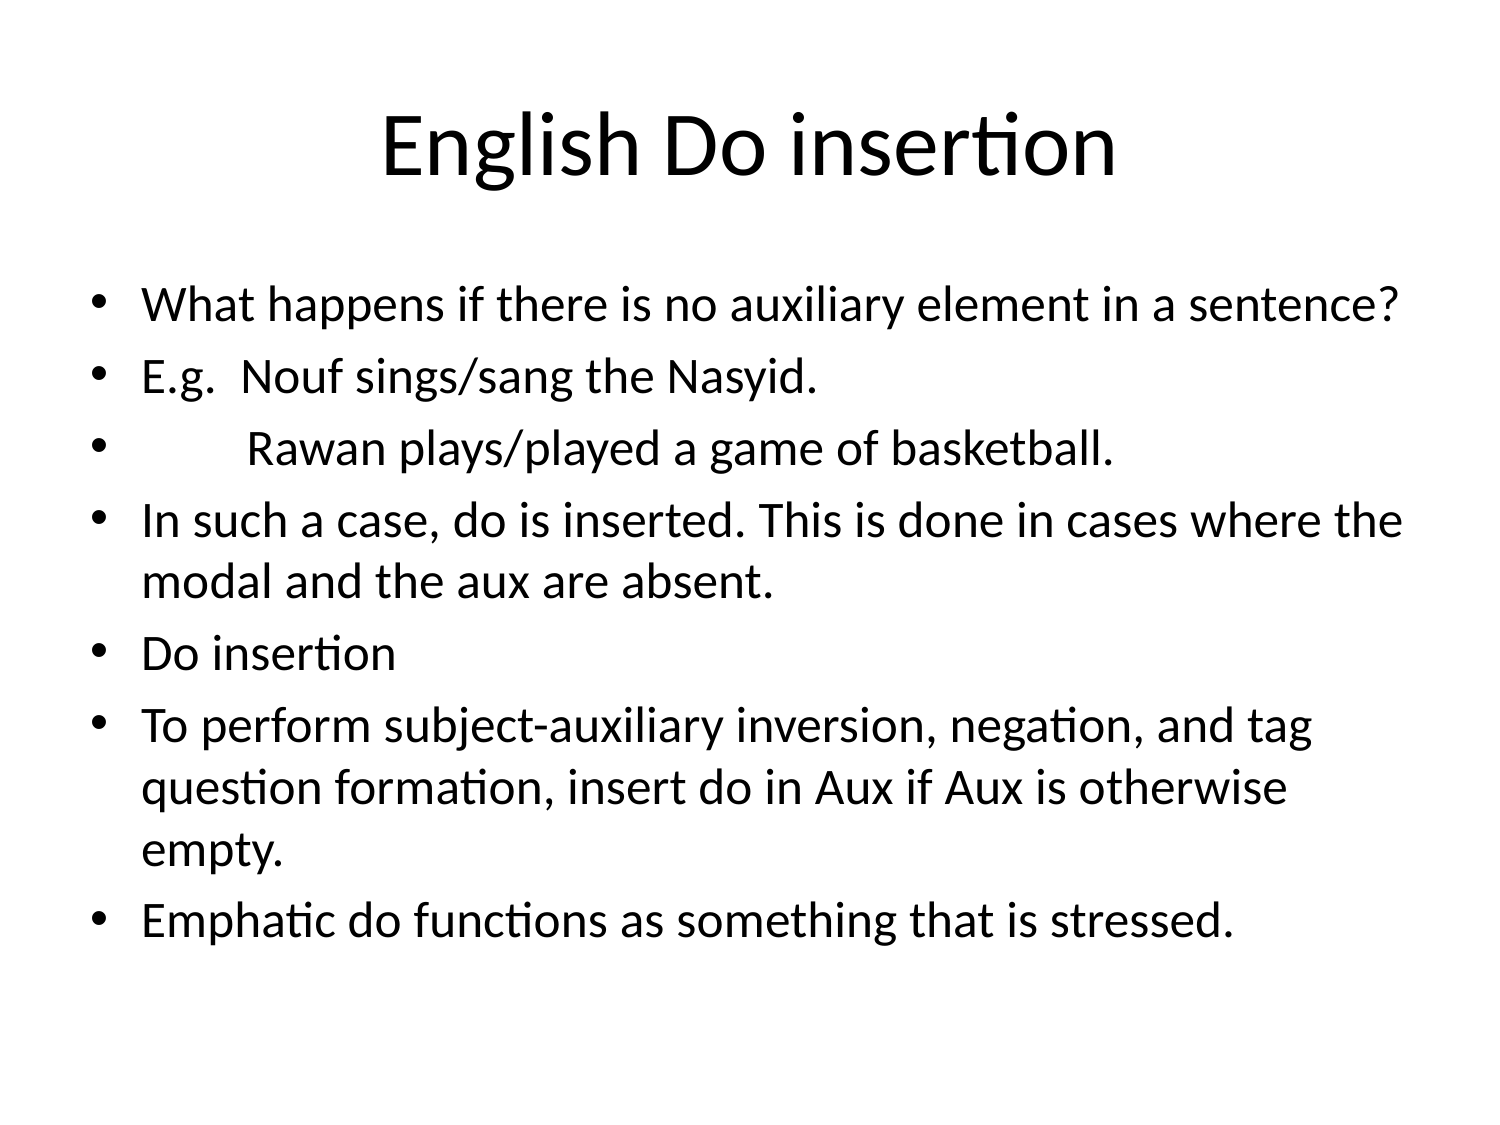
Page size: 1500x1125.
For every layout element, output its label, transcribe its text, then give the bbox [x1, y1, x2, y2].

list What happens if there is no auxiliary element in a sentence? E.g. Nouf sings/sang the Nasyid. Rawan plays/played a game of basketball. In such a case, do is inserted. This is done in cases where the modal and the aux are absent. Do insertion To perform subject-auxiliary inversion, negation, and tag question formation, insert do in Aux if Aux is otherwise empty. Emphatic do functions as something that is stressed. [75, 262, 1425, 1005]
title English Do insertion [75, 45, 1425, 233]
